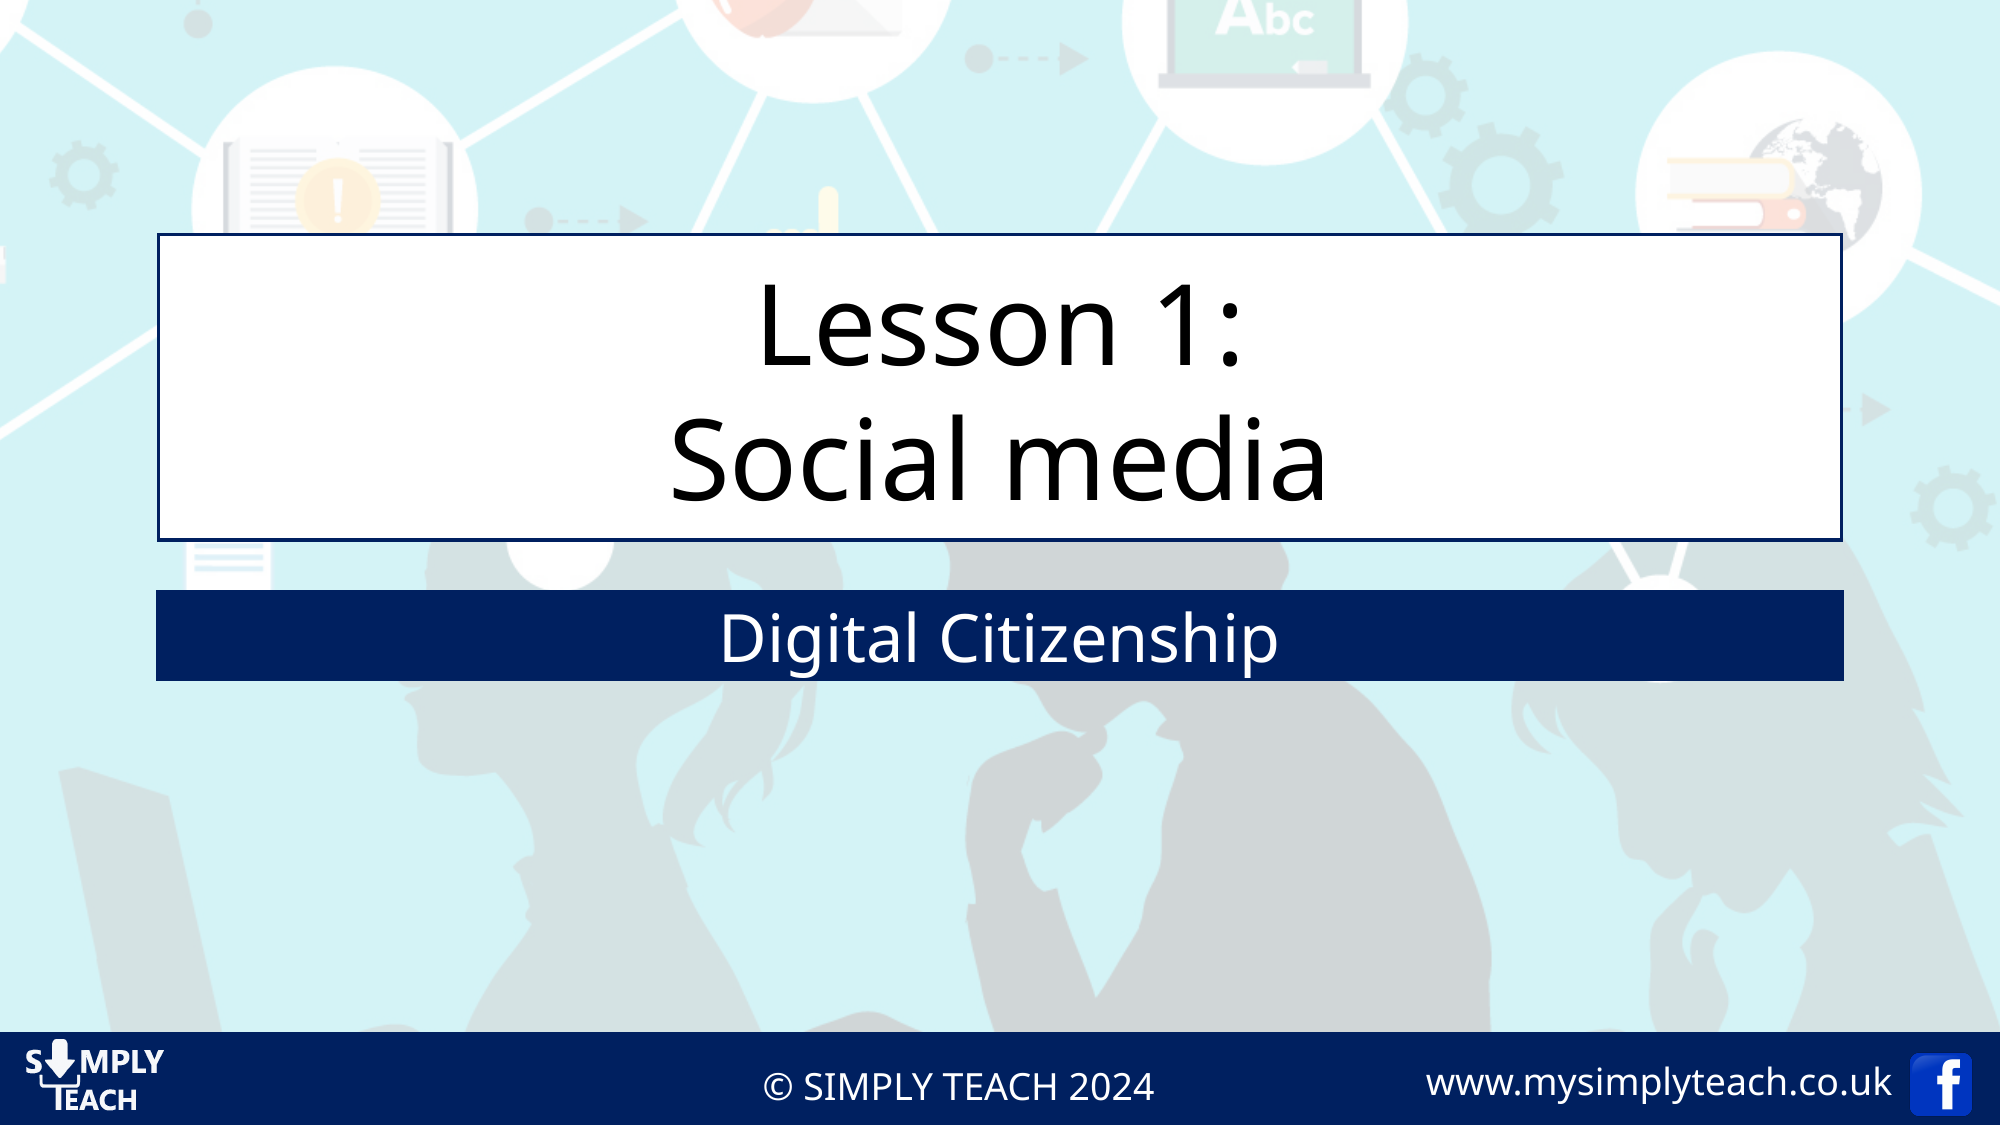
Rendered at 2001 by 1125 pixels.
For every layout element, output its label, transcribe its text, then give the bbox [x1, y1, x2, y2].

picture [1907, 1050, 1976, 1119]
text_box Digital Citizenship [157, 591, 1843, 680]
picture [15, 1033, 182, 1122]
text_box © SIMPLY TEACH 2024 [621, 1055, 1296, 1115]
text_box [0, 1032, 2000, 1125]
text_box www.mysimplyteach.co.uk [1411, 1050, 1907, 1111]
text_box Lesson 1: Social media [157, 234, 1843, 541]
